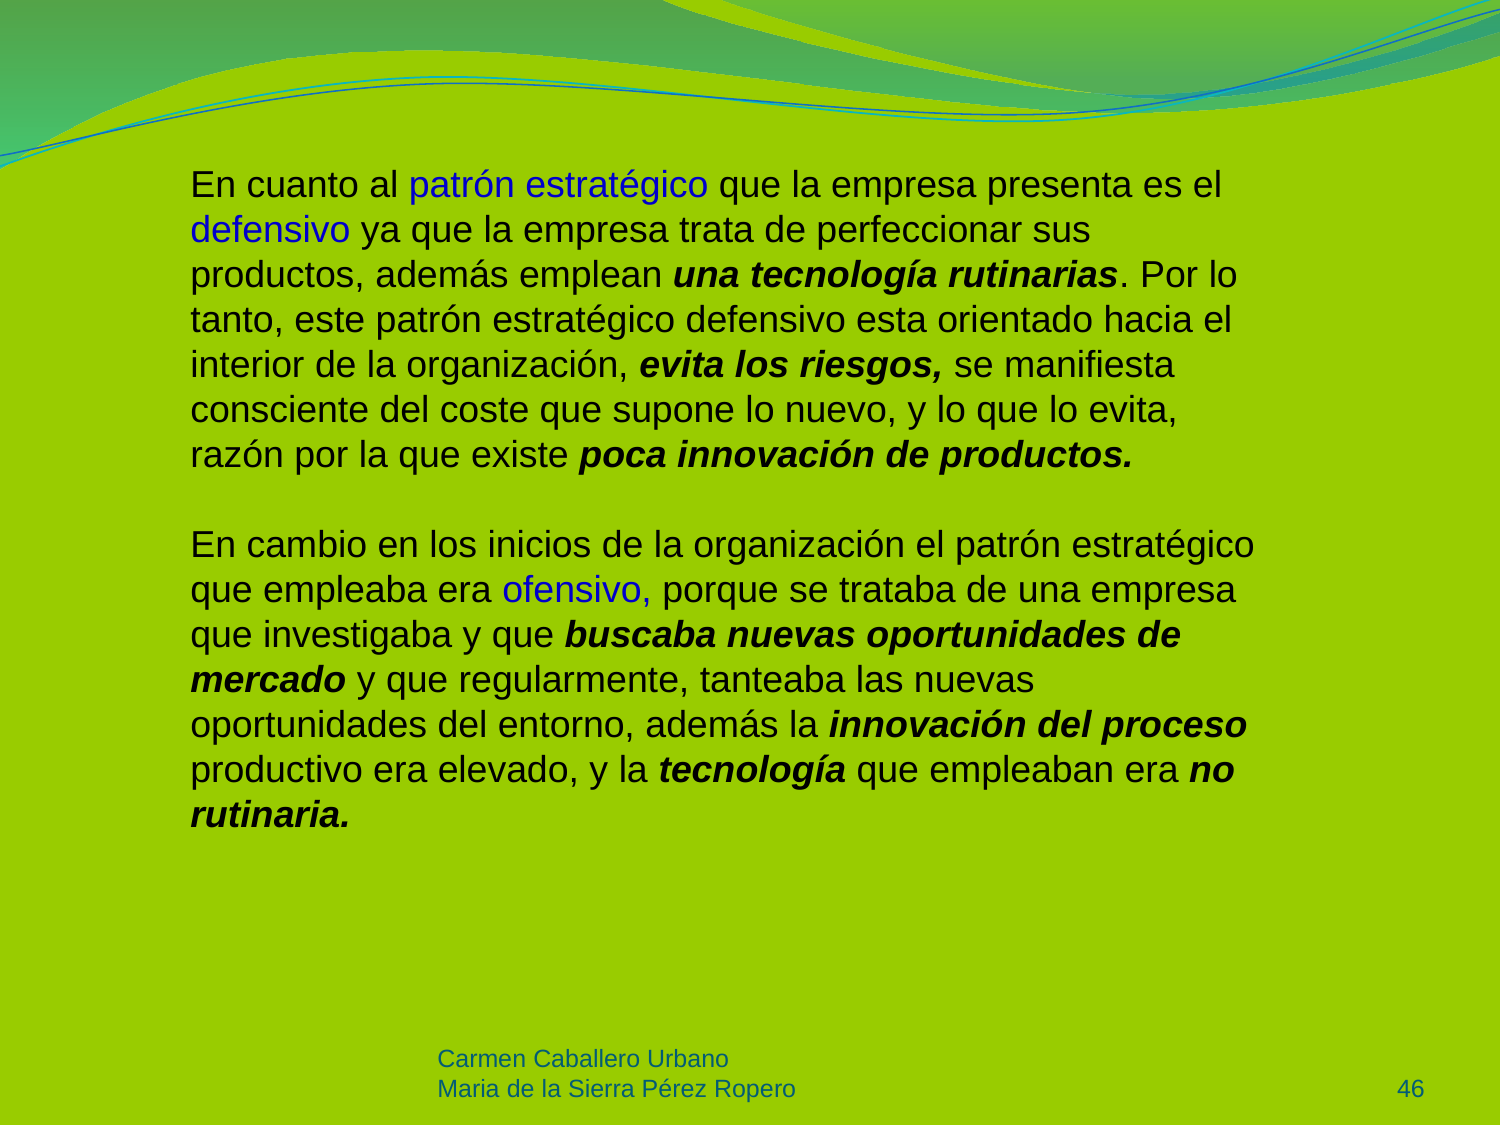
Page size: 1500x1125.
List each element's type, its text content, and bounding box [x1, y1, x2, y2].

footer Carmen Caballero Urbano Maria de la Sierra Pérez Ropero [437, 1042, 988, 1103]
text_box En cuanto al patrón estratégico que la empresa presenta es el defensivo ya que la empresa trata de perfeccionar sus productos, además emplean una tecnología rutinarias. Por lo tanto, este patrón estratégico defensivo esta orientado hacia el interior de la organización, evita los riesgos, se manifiesta consciente del coste que supone lo nuevo, y lo que lo evita, razón por la que existe poca innovación de productos. En cambio en los inicios de la organización el patrón estratégico que empleaba era ofensivo, porque se trataba de una empresa que investigaba y que buscaba nuevas oportunidades de mercado y que regularmente, tanteaba las nuevas oportunidades del entorno, además la innovación del proceso productivo era elevado, y la tecnología que empleaban era no rutinaria. [175, 152, 1289, 843]
slide_number 46 [1299, 1042, 1425, 1103]
